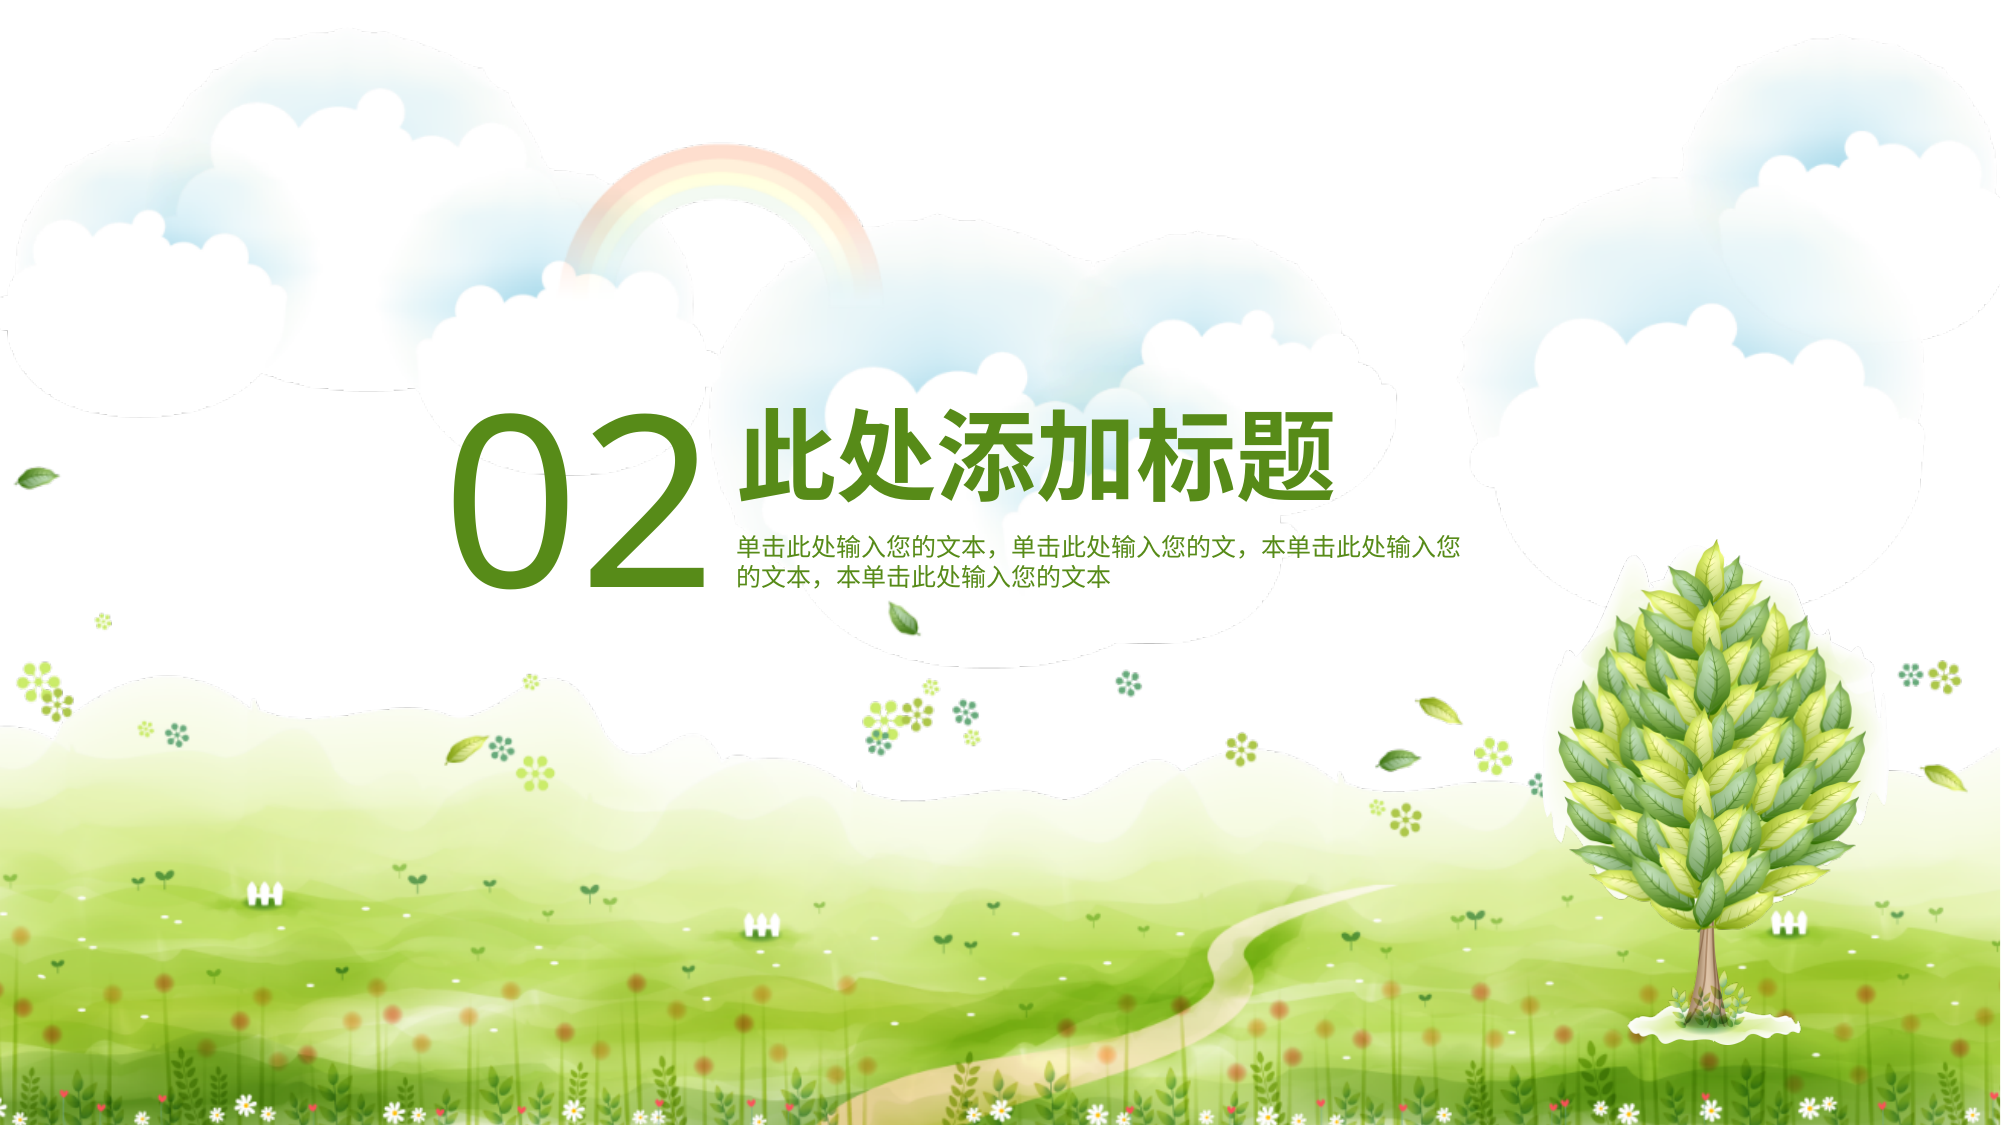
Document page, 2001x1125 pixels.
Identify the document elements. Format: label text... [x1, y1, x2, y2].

text_box 02 [385, 340, 774, 644]
text_box 此处添加标题 [721, 386, 1858, 521]
picture [0, 27, 2001, 1125]
text_box 单击此处输入您的文本，单击此处输入您的文，本单击此处输入您的文本，本单击此处输入您的文本 [721, 523, 1491, 599]
